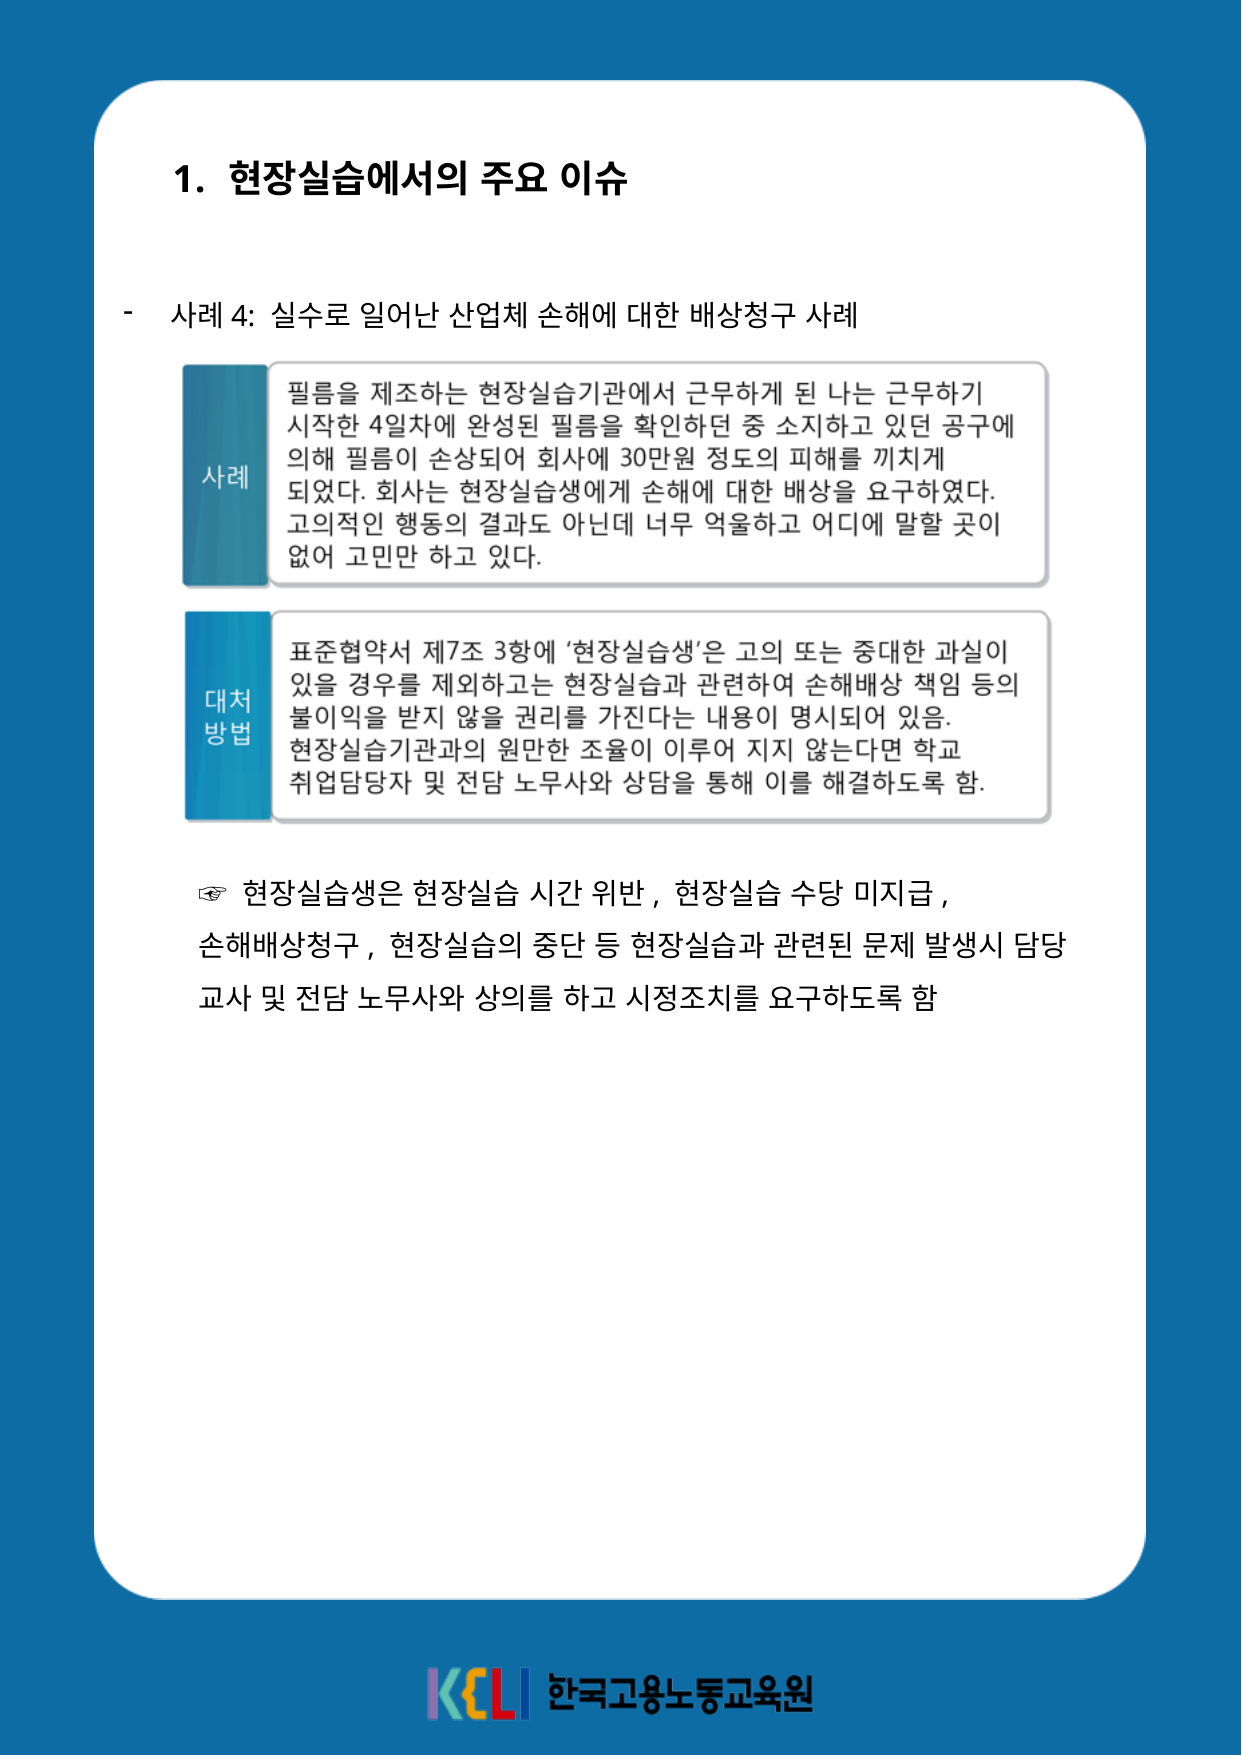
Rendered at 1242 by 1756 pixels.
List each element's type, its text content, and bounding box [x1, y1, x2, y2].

text_box 사례4: 실수로 일어난 산업체 손해에 대한 배상청구 사례 ☞ 현장실습생은 현장실습 시간 위반, 현장실습 수당 미지급, 손해배상청구, 현장실습의 중단 등 현장실습과 관련된 문제 발생시 담당 교사 및 전담 노무사와 상의를 하고 시정조치를 요구하도록 함 [95, 277, 1069, 1278]
picture [0, 0, 1241, 1755]
text_box 현장실습에서의 주요 이슈 [170, 152, 1144, 200]
